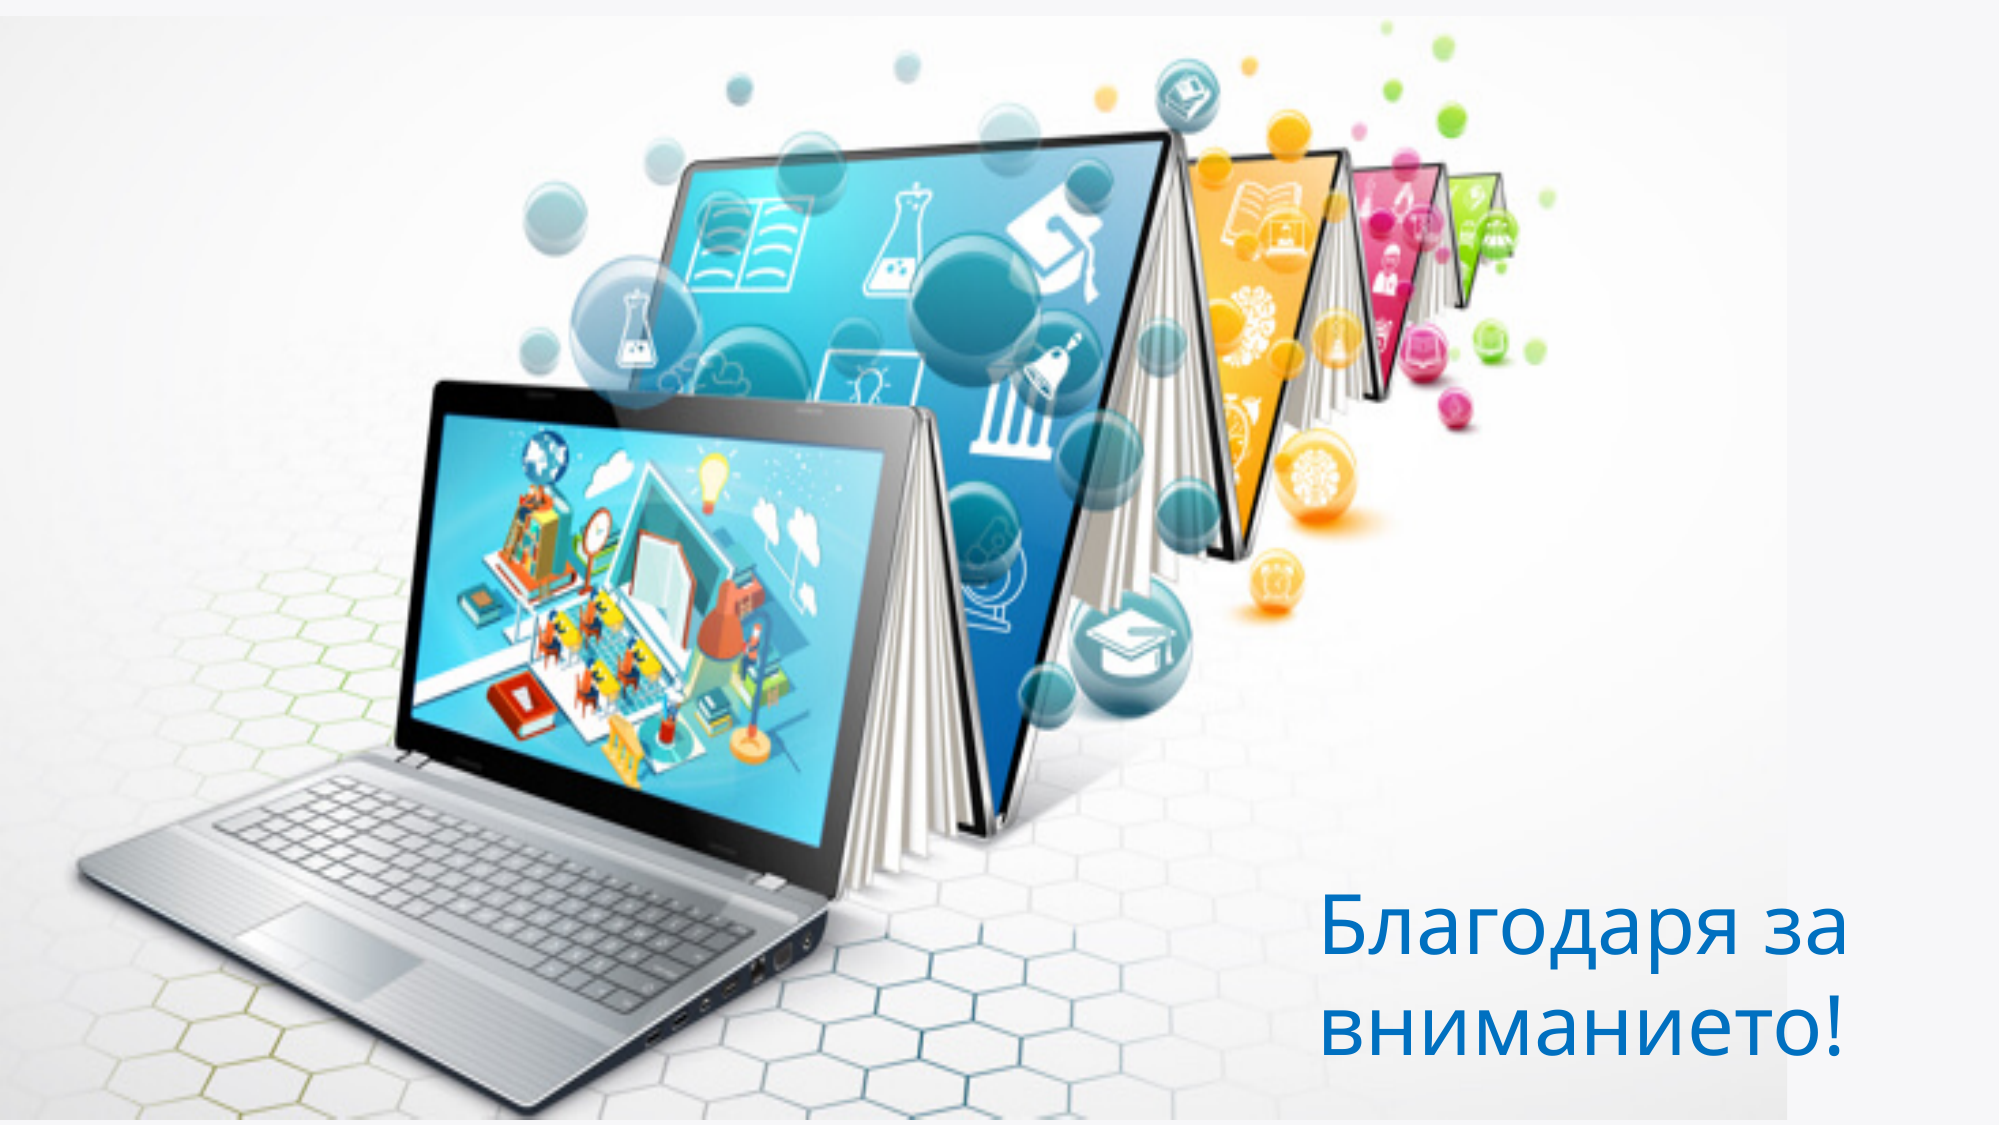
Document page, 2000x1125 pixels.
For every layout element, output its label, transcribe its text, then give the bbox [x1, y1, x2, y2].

text_box Благодаря за вниманието! [1793, 842, 2000, 1080]
picture [0, 15, 1788, 1121]
